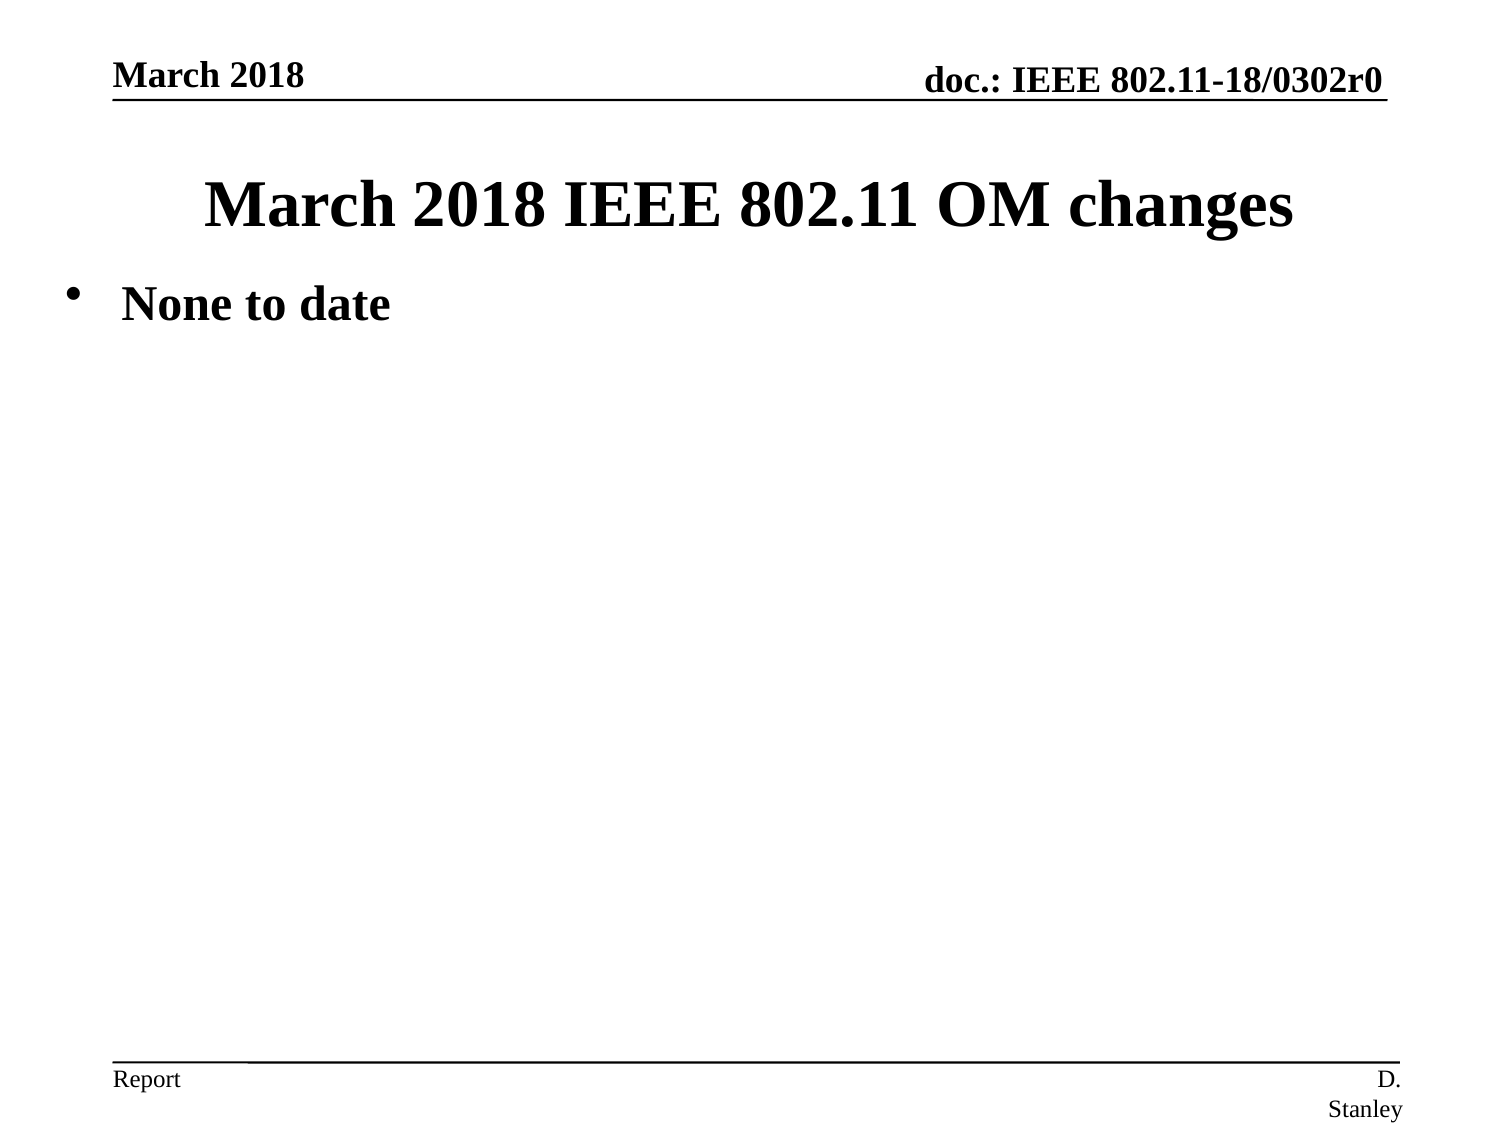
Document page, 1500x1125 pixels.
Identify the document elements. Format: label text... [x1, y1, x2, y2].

footer D. Stanley, HP Enterprise [1324, 1061, 1402, 1093]
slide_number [112, 49, 401, 96]
title March 2018 IEEE 802.11 OM changes [112, 112, 1388, 262]
list None to date [49, 262, 1426, 1038]
